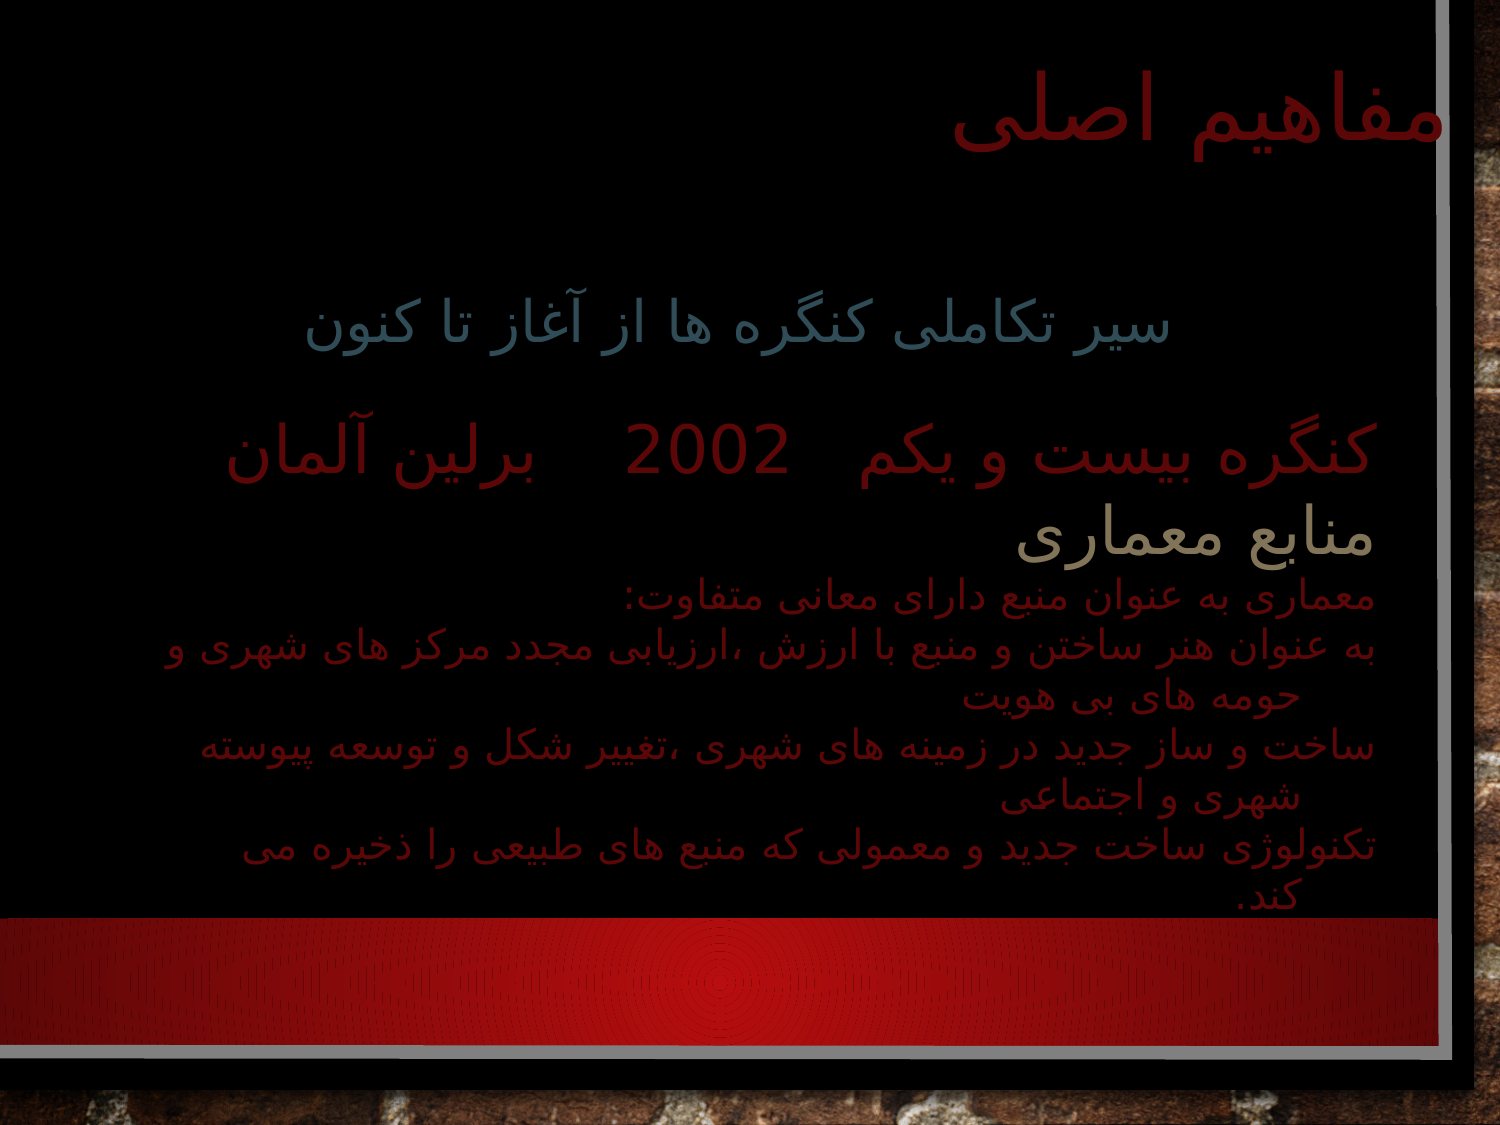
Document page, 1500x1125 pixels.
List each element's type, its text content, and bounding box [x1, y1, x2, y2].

list سیر تکاملی کنگره ها از آغاز تا کنون [112, 262, 1425, 400]
text_box کنگره بیست و یکم 2002 برلین آلمان منابع معماری معماری به عنوان منبع دارای معانی متفاوت: به عنوان هنر ساختن و منبع با ارزش ،ارزیابی مجدد مرکز های شهری و حومه های بی هویت ساخت و ساز جدید در زمینه های شهری ،تغییر شکل و توسعه پیوسته شهری و اجتماعی تکنولوژی ساخت جدید و معمولی که منبع های طبیعی را ذخیره می کند. [162, 399, 1438, 1120]
picture [0, 0, 1500, 1125]
text_box مفاهیم اصلی [171, 0, 1451, 161]
